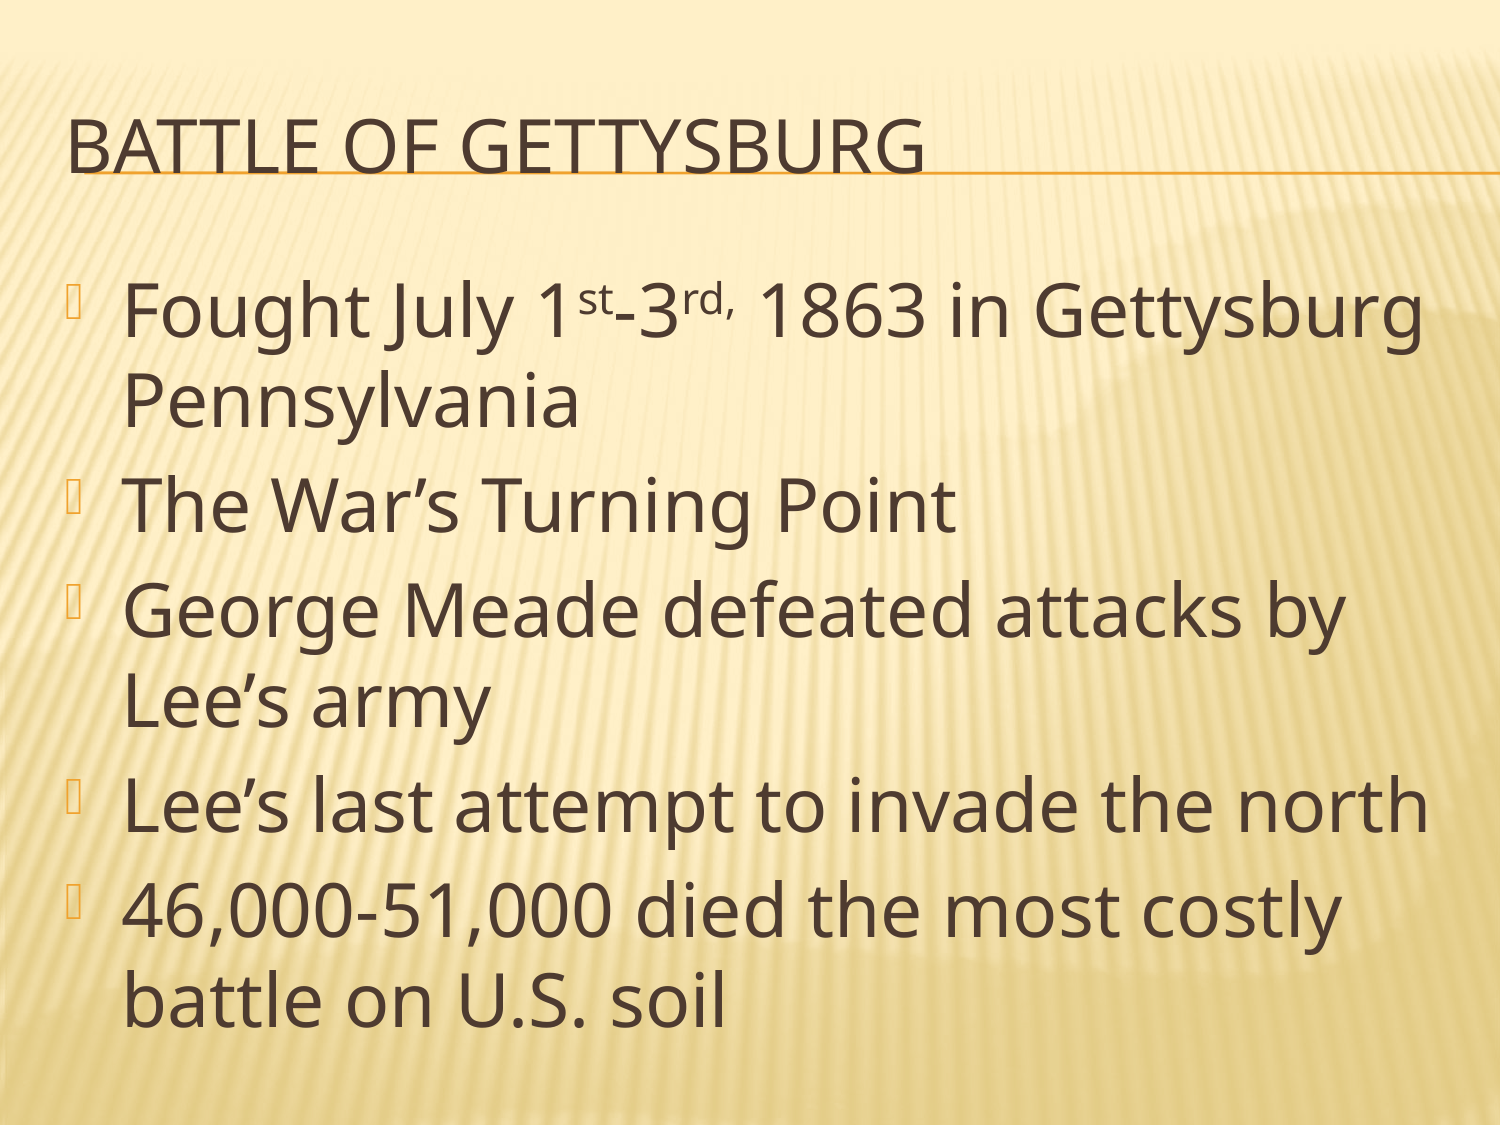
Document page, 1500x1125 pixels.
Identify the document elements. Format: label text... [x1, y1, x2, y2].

list Fought July 1st-3rd, 1863 in Gettysburg Pennsylvania The War’s Turning Point George Meade defeated attacks by Lee’s army Lee’s last attempt to invade the north 46,000-51,000 died the most costly battle on U.S. soil [50, 254, 1475, 998]
title Battle of Gettysburg [50, 75, 1475, 213]
